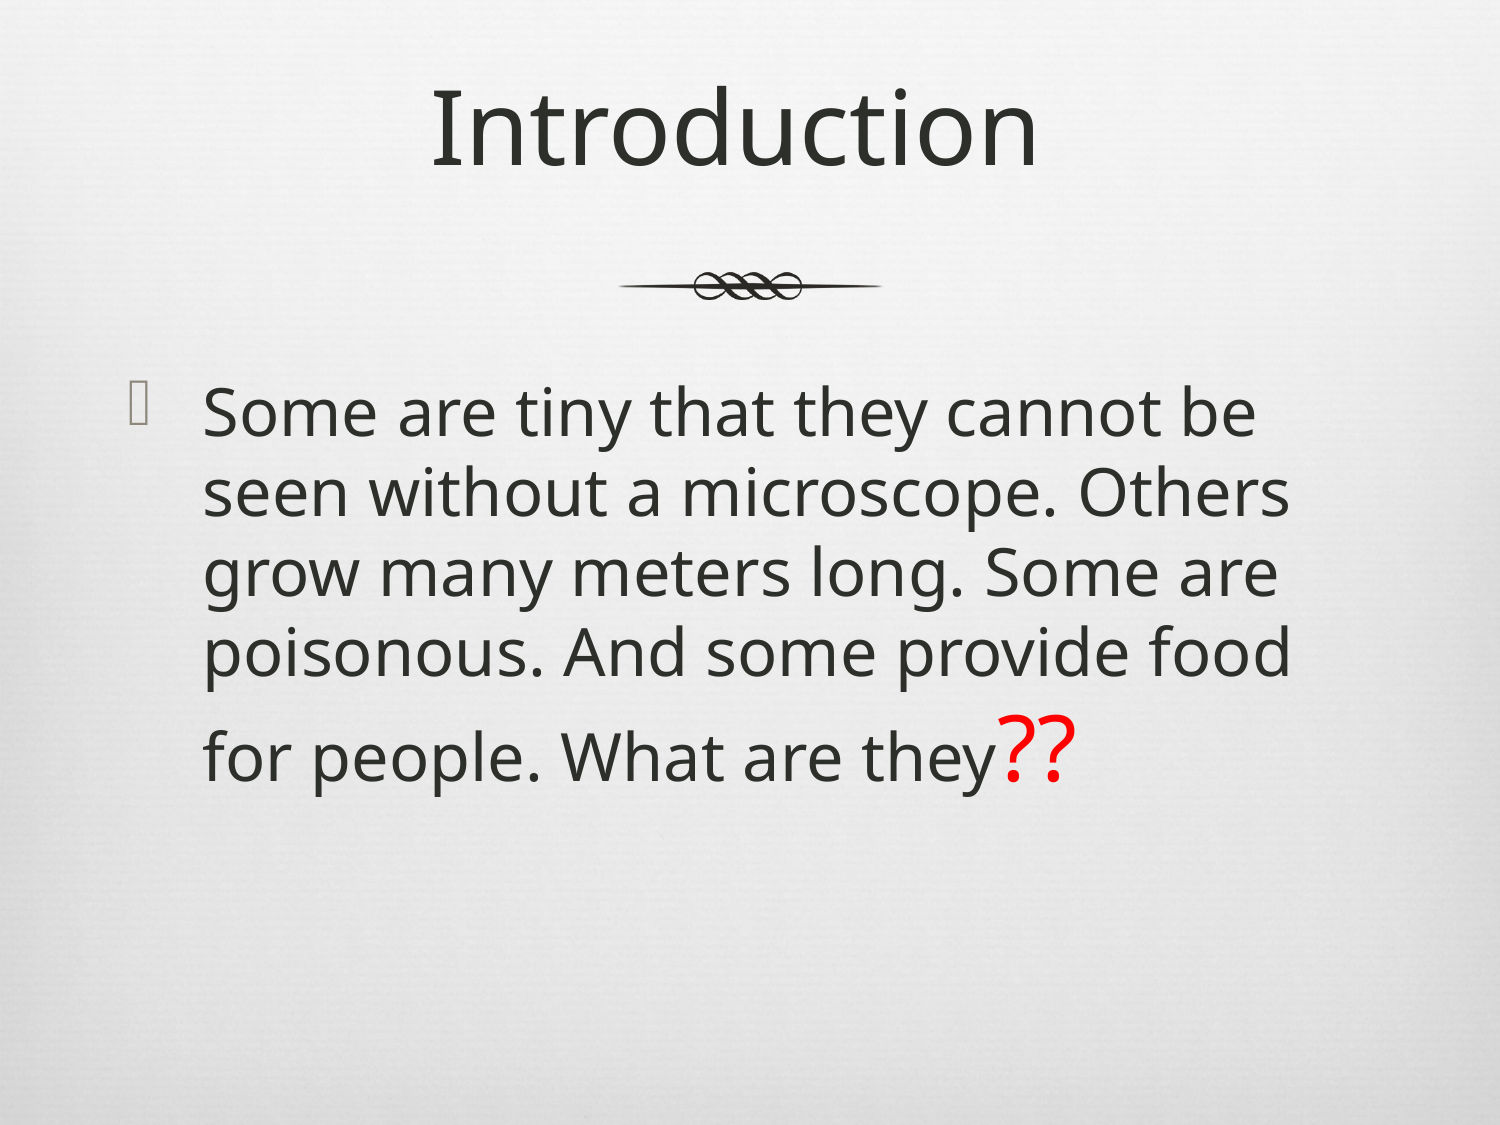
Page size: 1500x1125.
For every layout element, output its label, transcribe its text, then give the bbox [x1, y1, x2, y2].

list Some are tiny that they cannot be seen without a microscope. Others grow many meters long. Some are poisonous. And some provide food for people. What are they?? [112, 362, 1388, 963]
picture [615, 272, 885, 300]
title Introduction [112, 11, 1388, 236]
